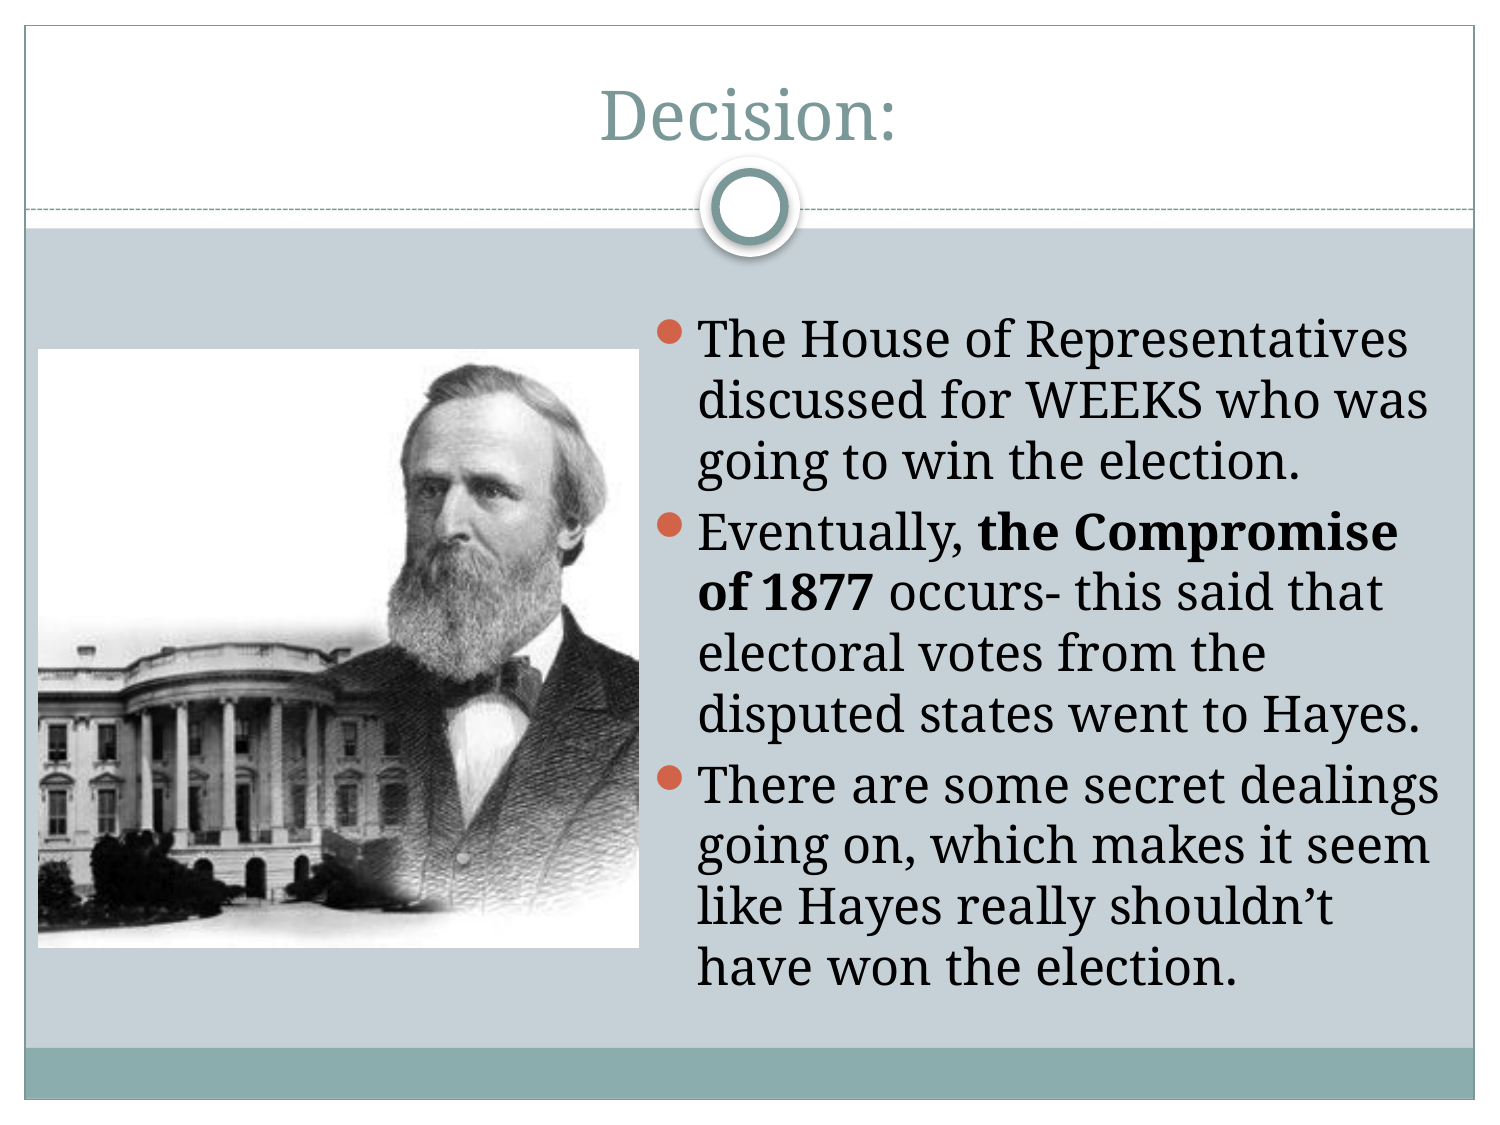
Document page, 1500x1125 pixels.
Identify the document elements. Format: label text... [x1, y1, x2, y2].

list The House of Representatives discussed for WEEKS who was going to win the election. Eventually, the Compromise of 1877 occurs- this said that electoral votes from the disputed states went to Hayes. There are some secret dealings going on, which makes it seem like Hayes really shouldn’t have won the election. [638, 299, 1462, 1064]
picture [38, 349, 640, 948]
title Decision: [49, 37, 1450, 162]
